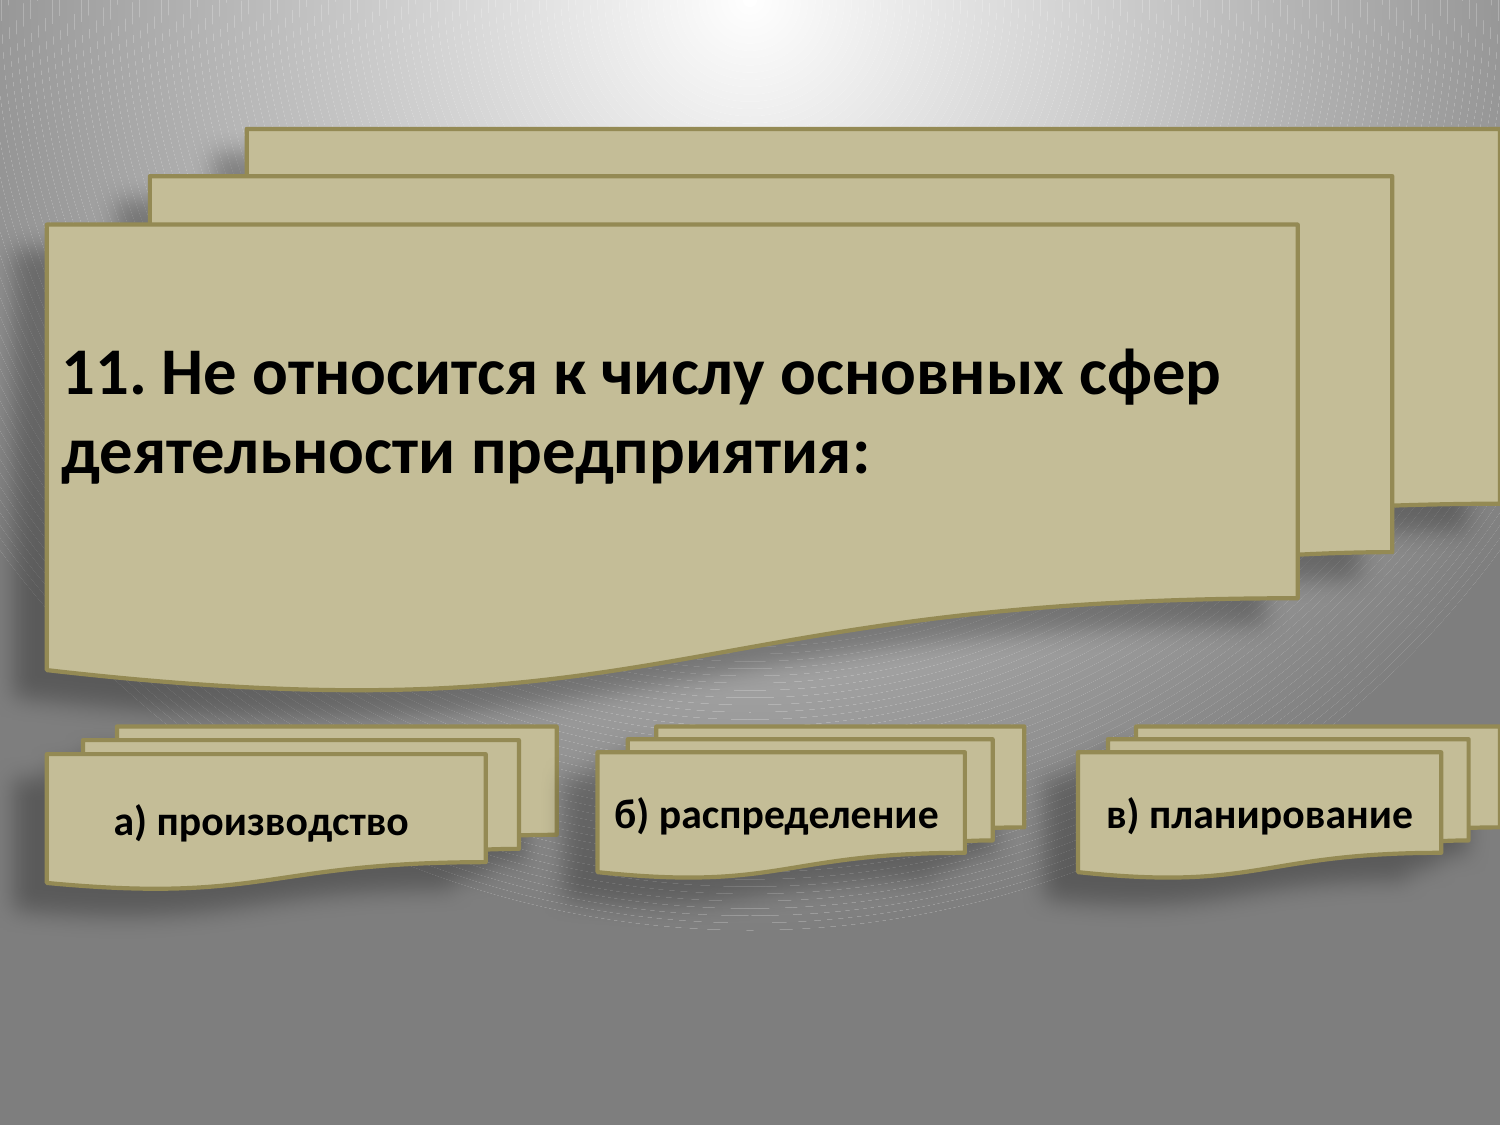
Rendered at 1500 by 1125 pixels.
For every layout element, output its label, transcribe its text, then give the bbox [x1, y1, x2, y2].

text_box в) планирование [1075, 724, 1500, 880]
text_box б) распределение [595, 724, 1027, 880]
text_box а) производство [44, 724, 559, 891]
text_box 11. Не относится к числу основных сфер деятельности предприятия: [44, 126, 1500, 693]
